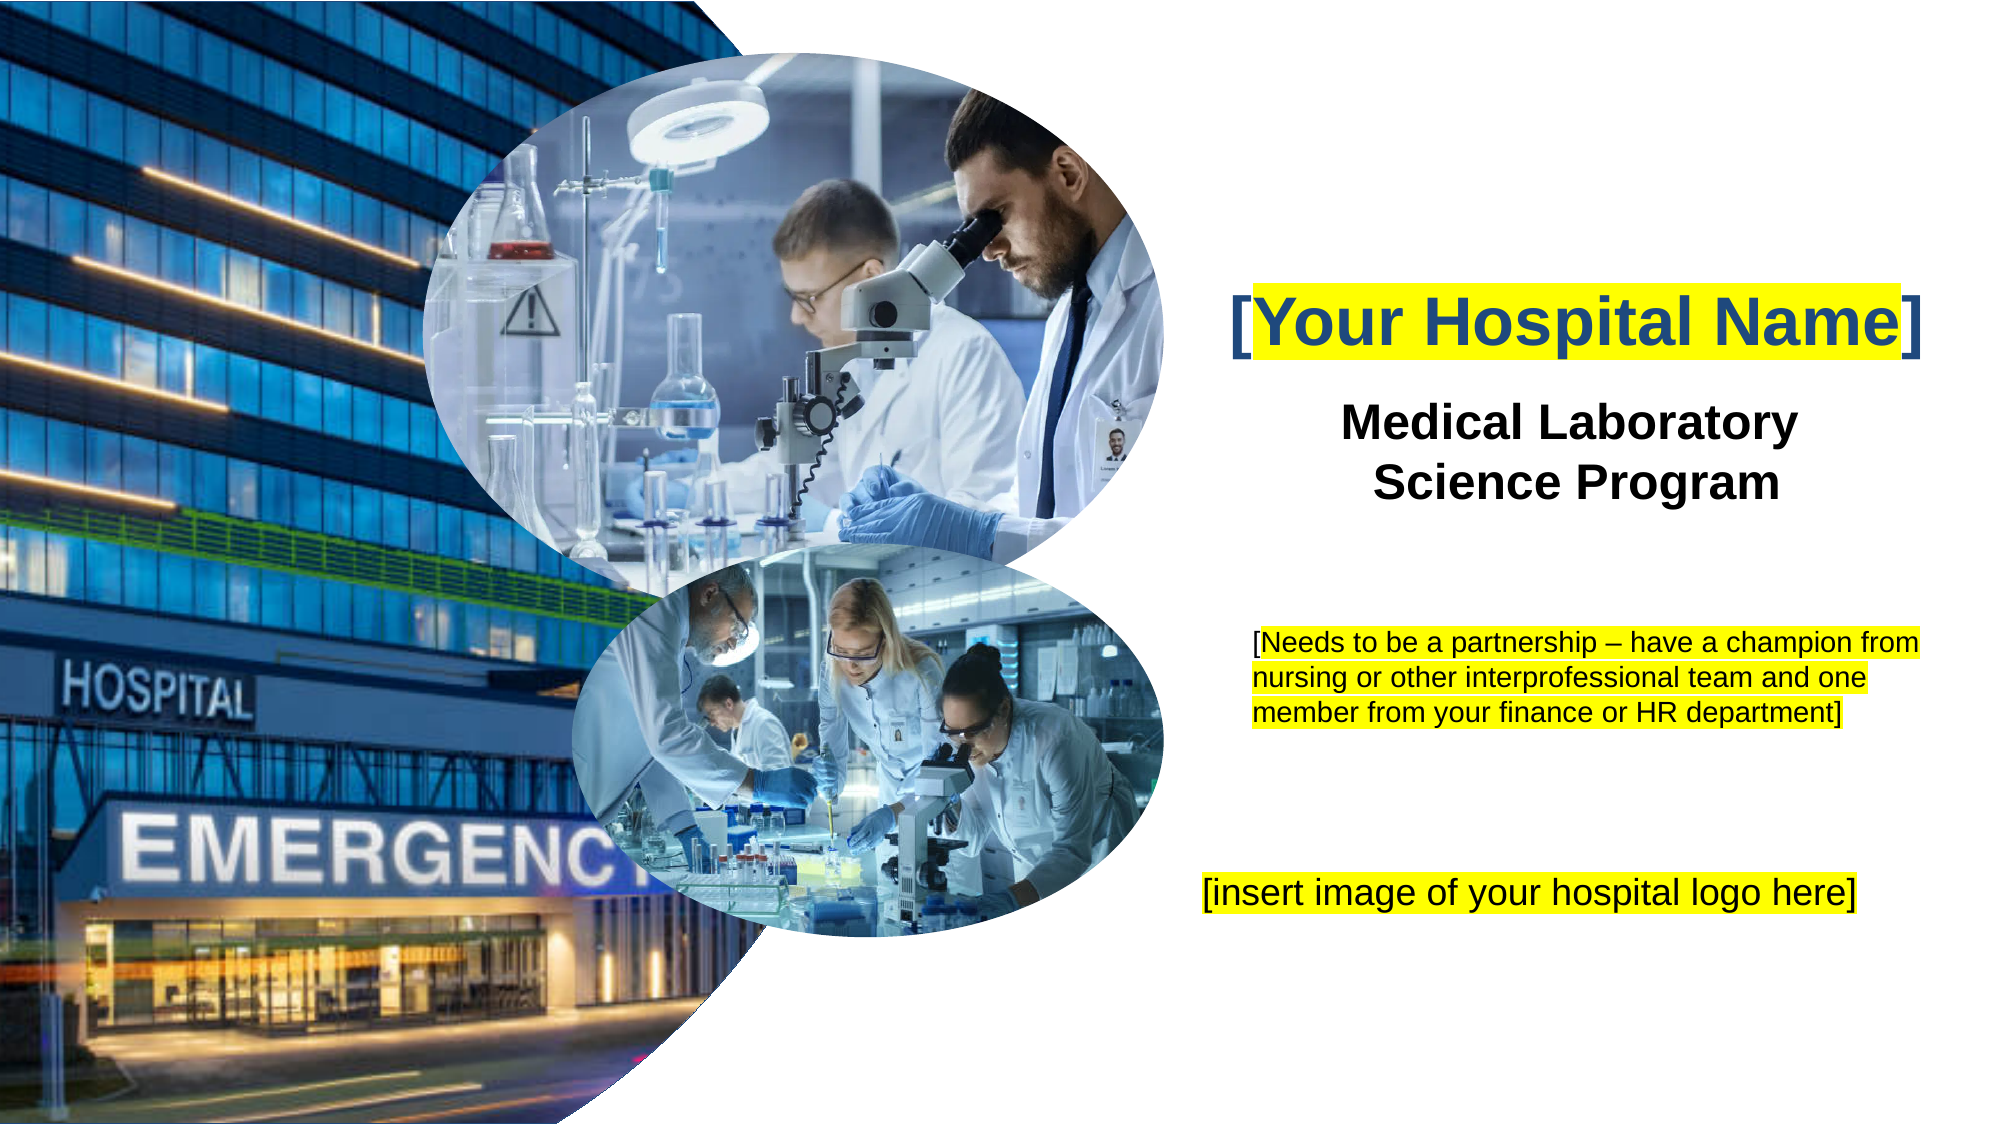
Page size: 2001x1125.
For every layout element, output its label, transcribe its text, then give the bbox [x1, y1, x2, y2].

picture [0, 1, 1164, 1124]
picture [37, 1, 42, 15]
text_box [insert image of your hospital logo here] [1187, 860, 1875, 921]
title [Your Hospital Name] Medical Laboratory Science Program [1164, 269, 1991, 517]
text_box [Needs to be a partnership – have a champion from nursing or other interprofessional team and one member from your finance or HR department] [1237, 615, 1979, 736]
